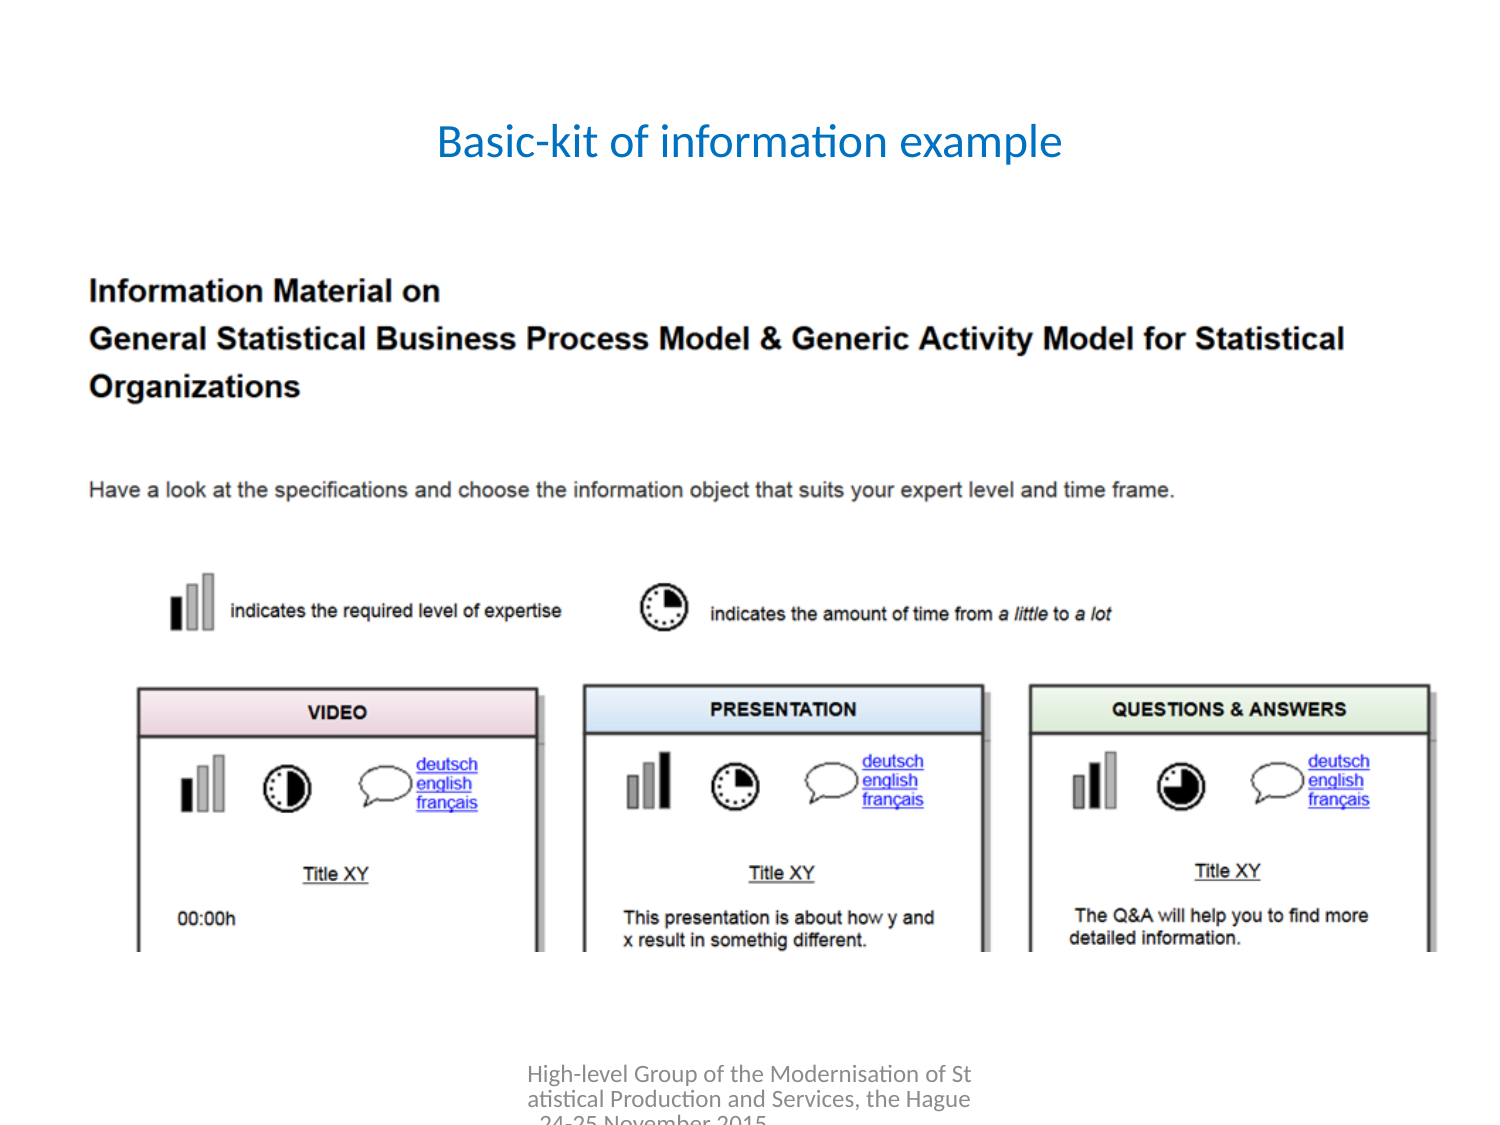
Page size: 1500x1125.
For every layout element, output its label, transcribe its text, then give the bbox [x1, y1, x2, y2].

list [64, 266, 1439, 952]
footer High-level Group of the Modernisation of Statistical Production and Services, the Hague, 24-25 November 2015 [512, 1042, 988, 1103]
title Basic-kit of information example [75, 45, 1425, 233]
